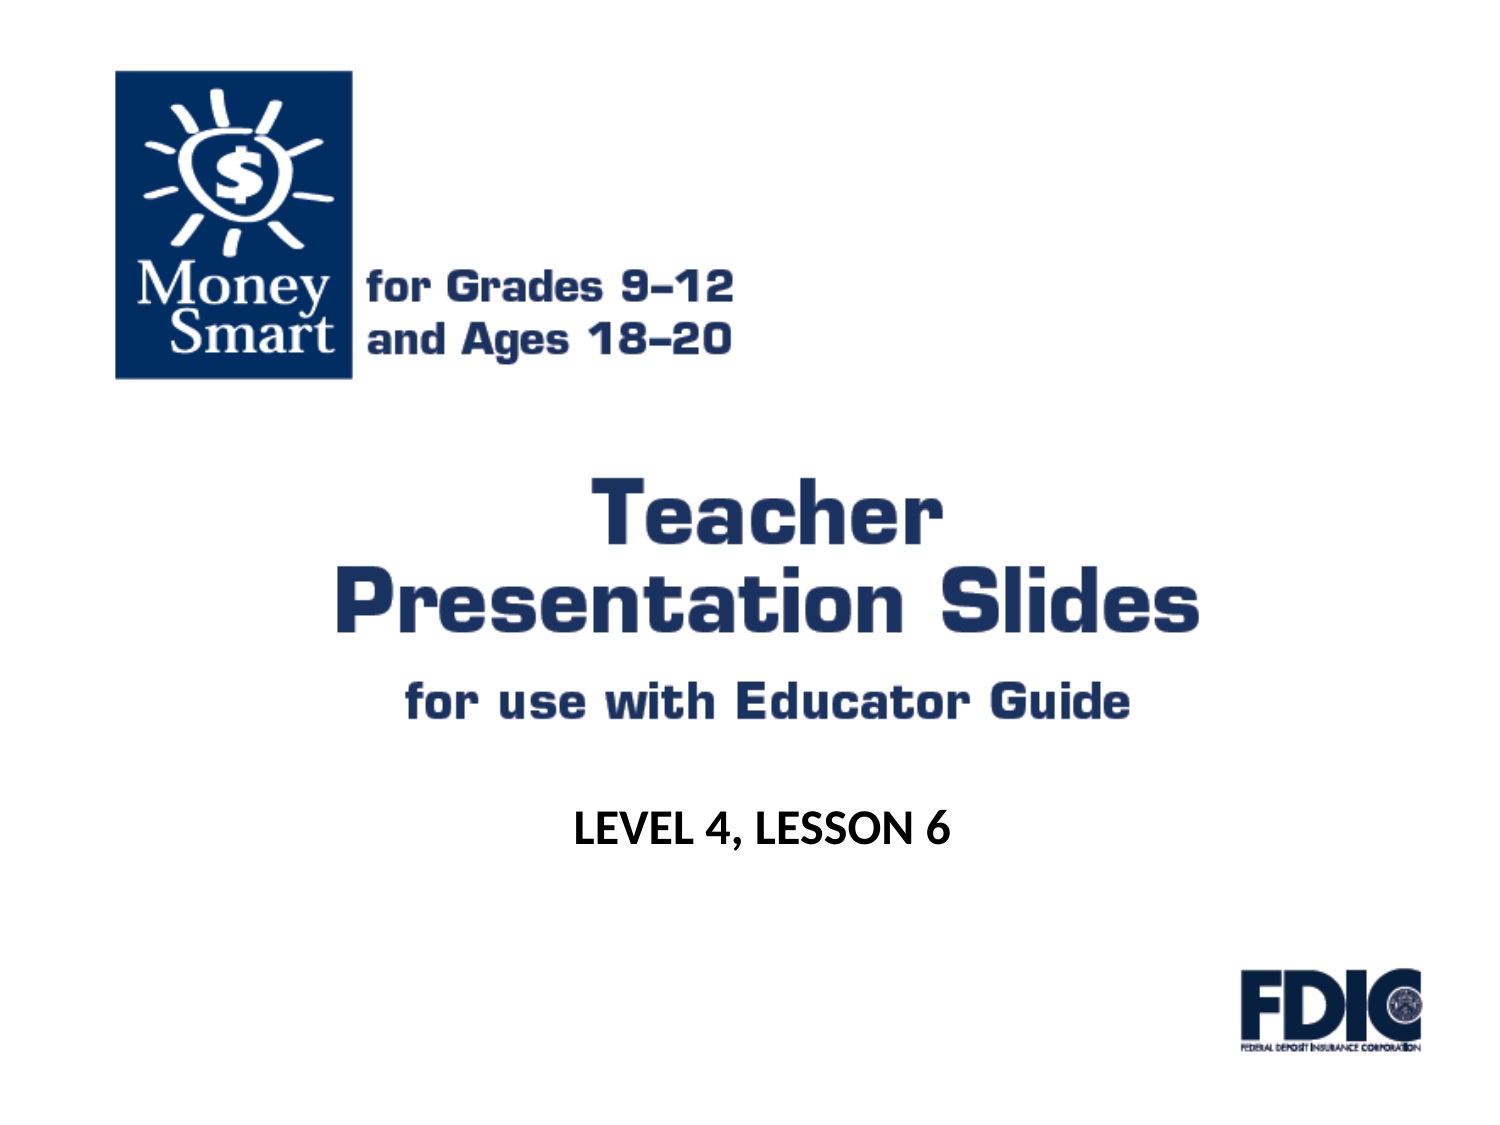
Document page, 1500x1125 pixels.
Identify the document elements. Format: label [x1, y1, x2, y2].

picture [74, 21, 1451, 1084]
